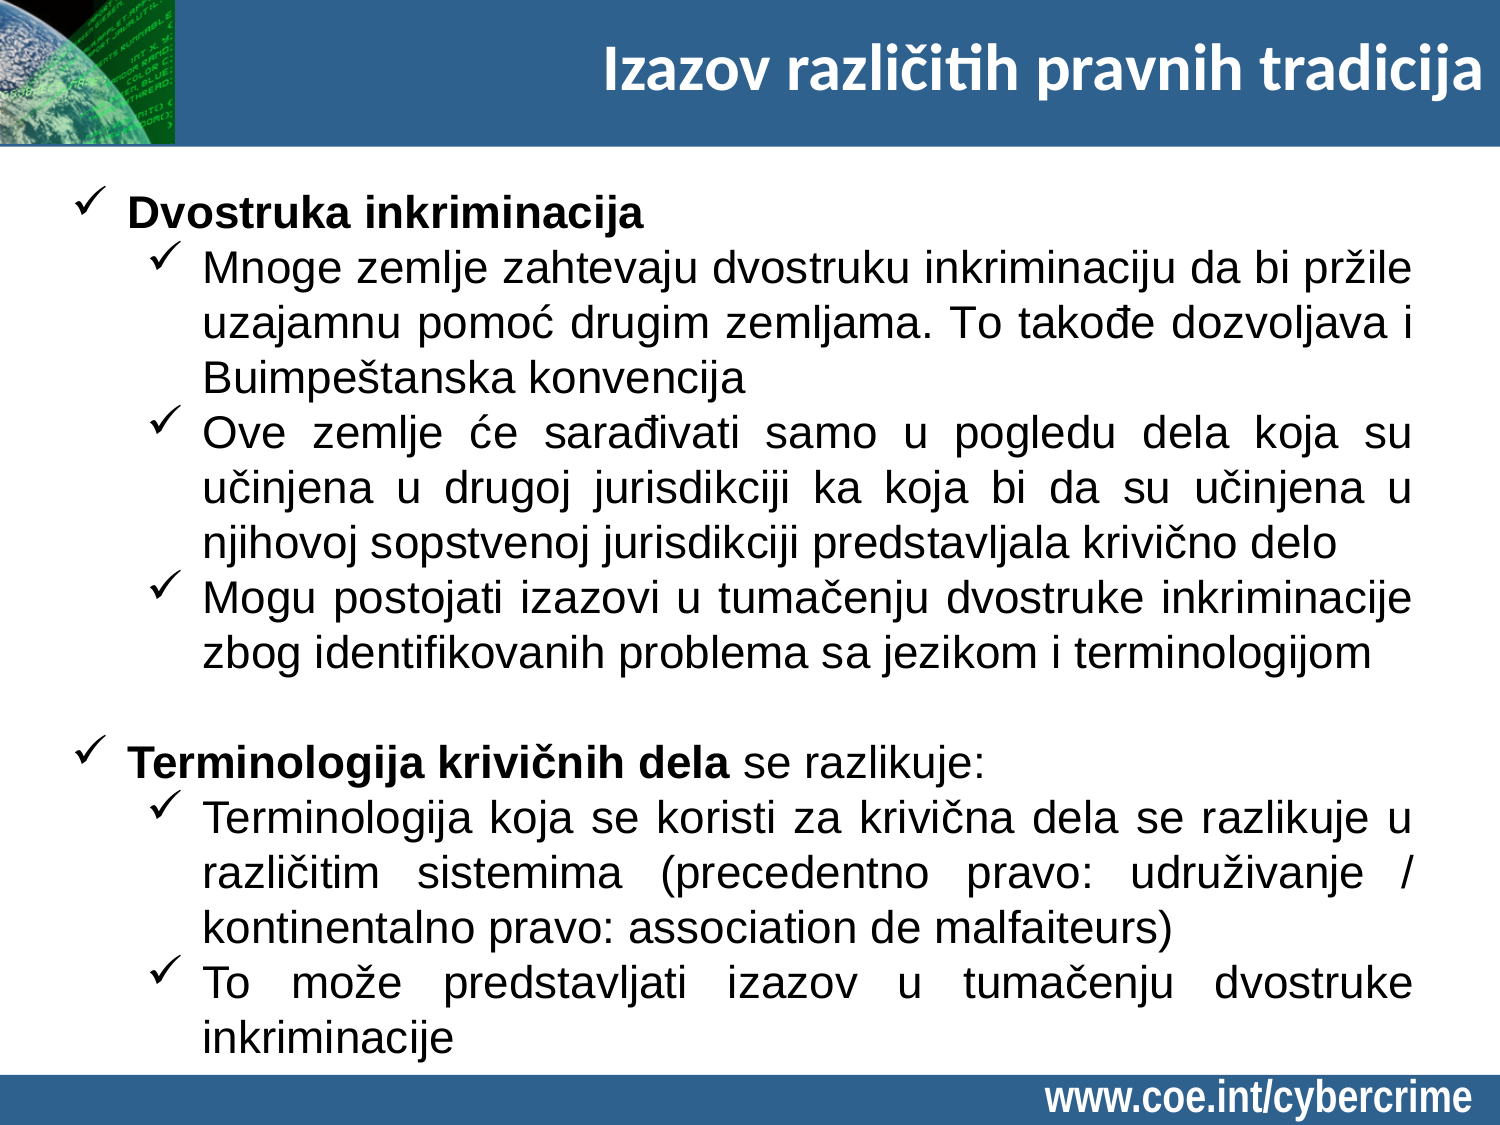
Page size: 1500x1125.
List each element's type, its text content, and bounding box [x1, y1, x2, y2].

text_box Izazov različitih pravnih tradicija [177, 0, 1500, 149]
text_box Dvostruka inkriminacija Mnoge zemlje zahtevaju dvostruku inkriminaciju da bi pržile uzajamnu pomoć drugim zemljama. To takođe dozvoljava i Buimpeštanska konvencija Ove zemlje će sarađivati samo u pogledu dela koja su učinjena u drugoj jurisdikciji ka koja bi da su učinjena u njihovoj sopstvenoj jurisdikciji predstavljala krivično delo Mogu postojati izazovi u tumačenju dvostruke inkriminacije zbog identifikovanih problema sa jezikom i terminologijom Terminologija krivičnih dela se razlikuje: Terminologija koja se koristi za krivična dela se razlikuje u različitim sistemima (precedentno pravo: udruživanje / kontinentalno pravo: association de malfaiteurs) To može predstavljati izazov u tumačenju dvostruke inkriminacije [56, 175, 1430, 1070]
picture [0, 0, 175, 144]
text_box [0, 1073, 1030, 1125]
text_box www.coe.int/cybercrime [1030, 1059, 1500, 1125]
